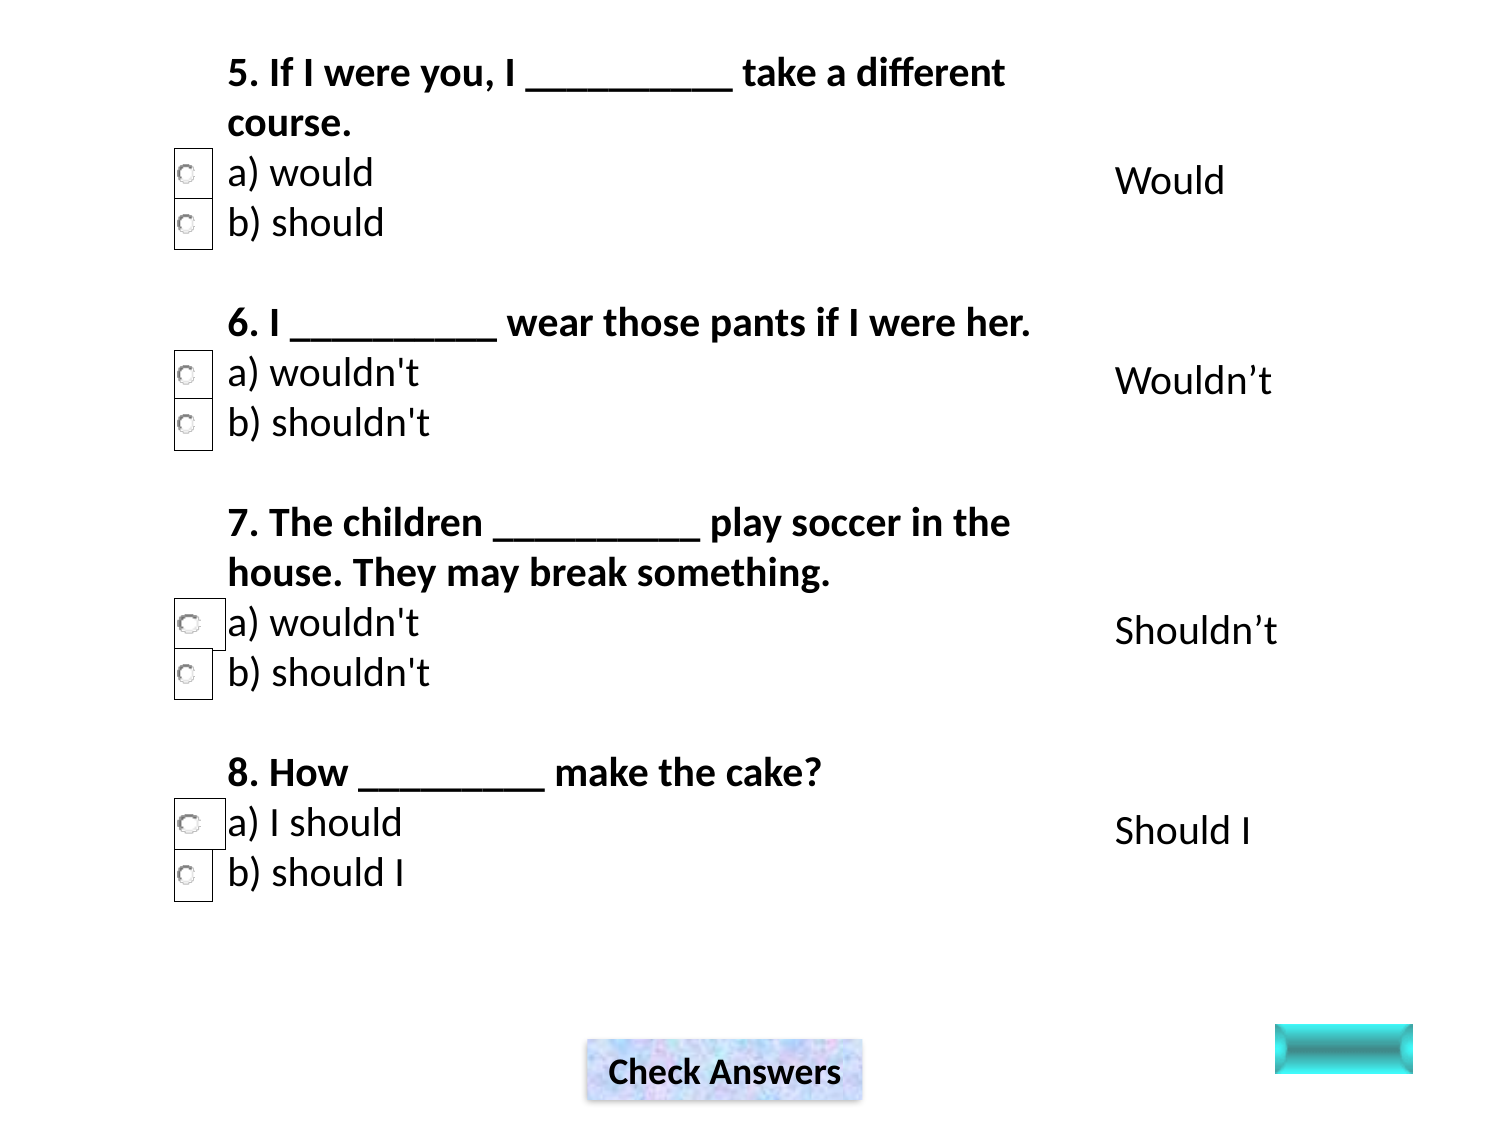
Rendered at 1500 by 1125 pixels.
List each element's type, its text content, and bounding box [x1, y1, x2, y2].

text_box 5. If I were you, I __________ take a different course. a) would b) should 6. I __________ wear those pants if I were her. a) wouldn't b) shouldn't 7. The children __________ play soccer in the house. They may break something. a) wouldn't b) shouldn't 8. How _________ make the cake? a) I should b) should I [212, 37, 1075, 903]
text_box Check Answers [587, 1039, 863, 1100]
text_box Would Wouldn’t Shouldn’t Should I [1099, 145, 1388, 861]
picture [1274, 1024, 1413, 1074]
